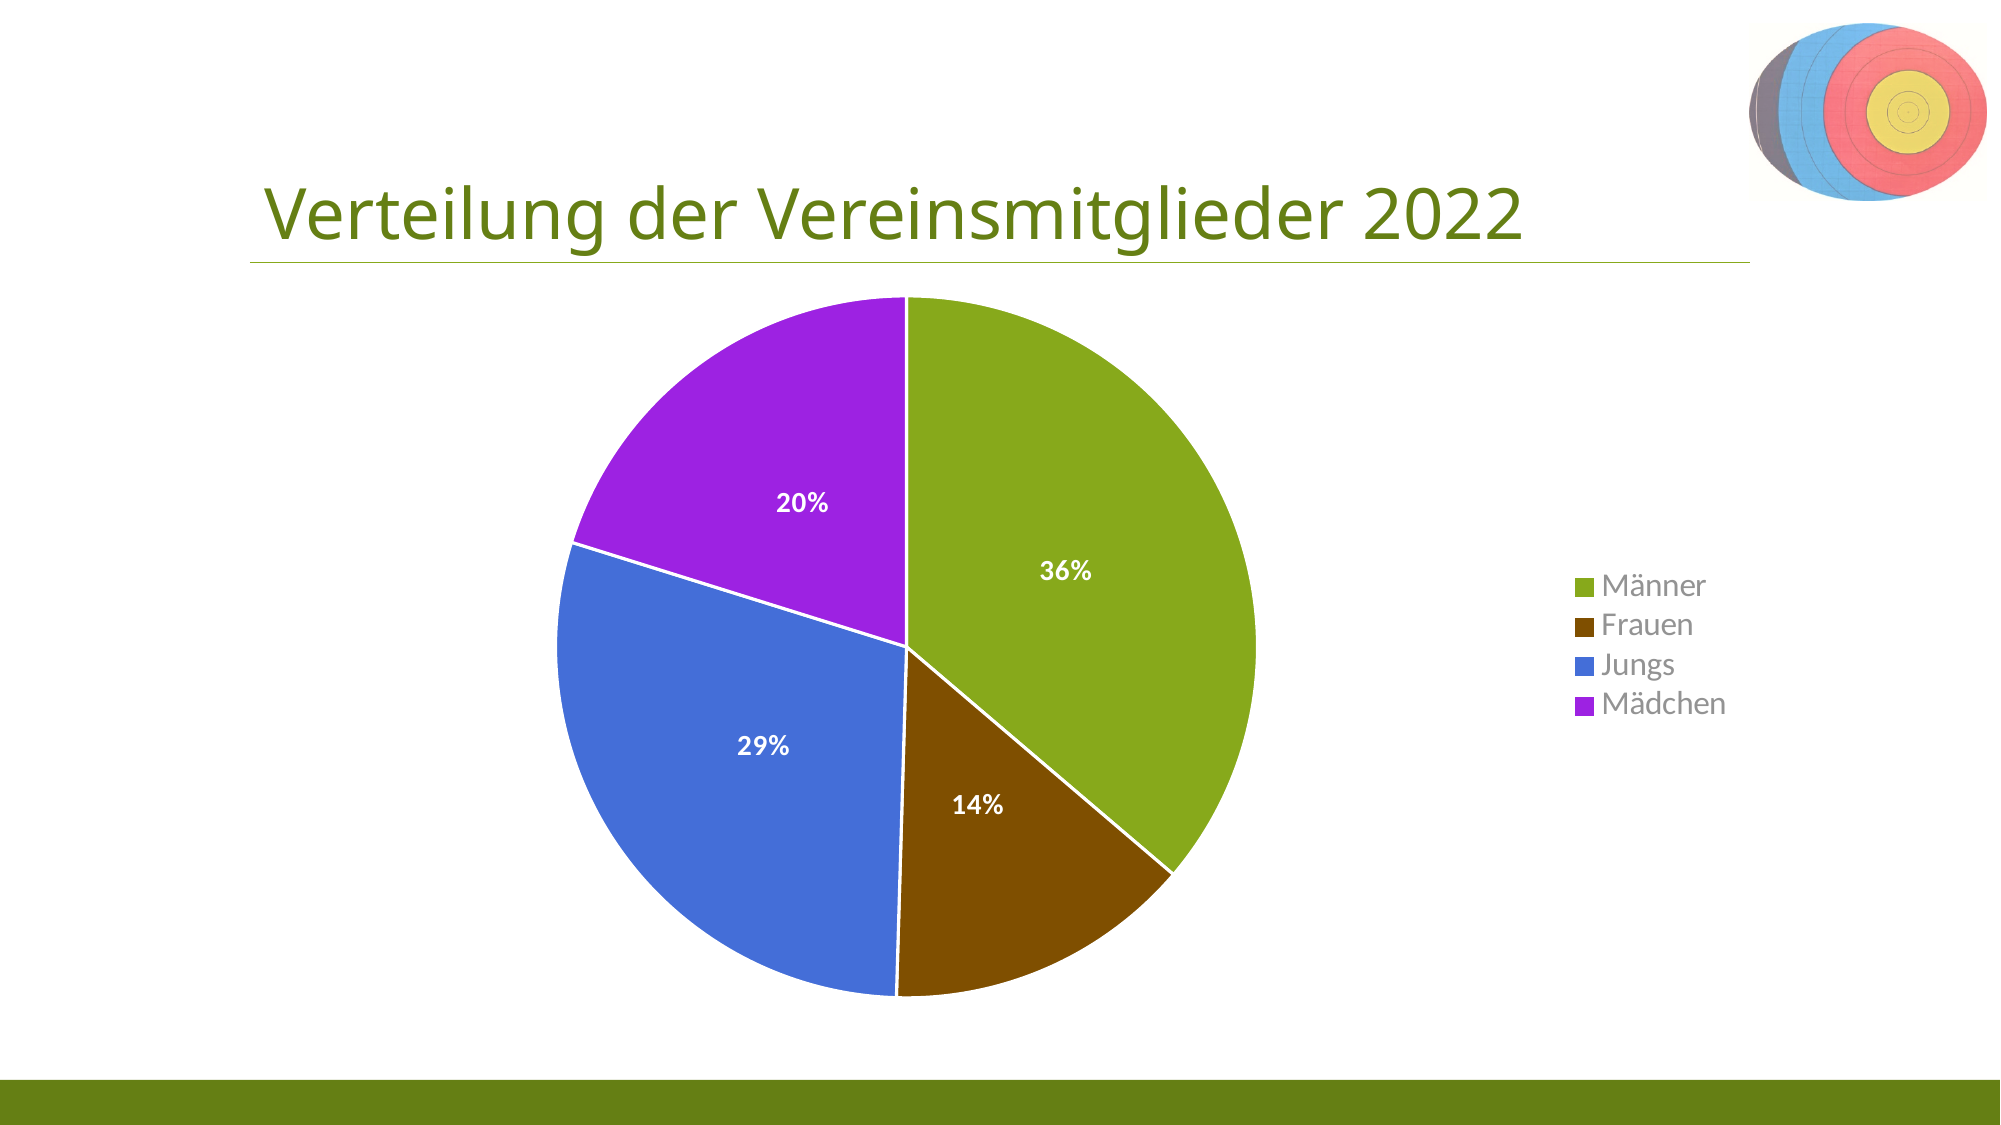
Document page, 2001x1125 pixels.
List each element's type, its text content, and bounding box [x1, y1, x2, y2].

title Verteilung der Vereinsmitglieder 2022 [249, 75, 1750, 263]
chart [249, 281, 1750, 1013]
